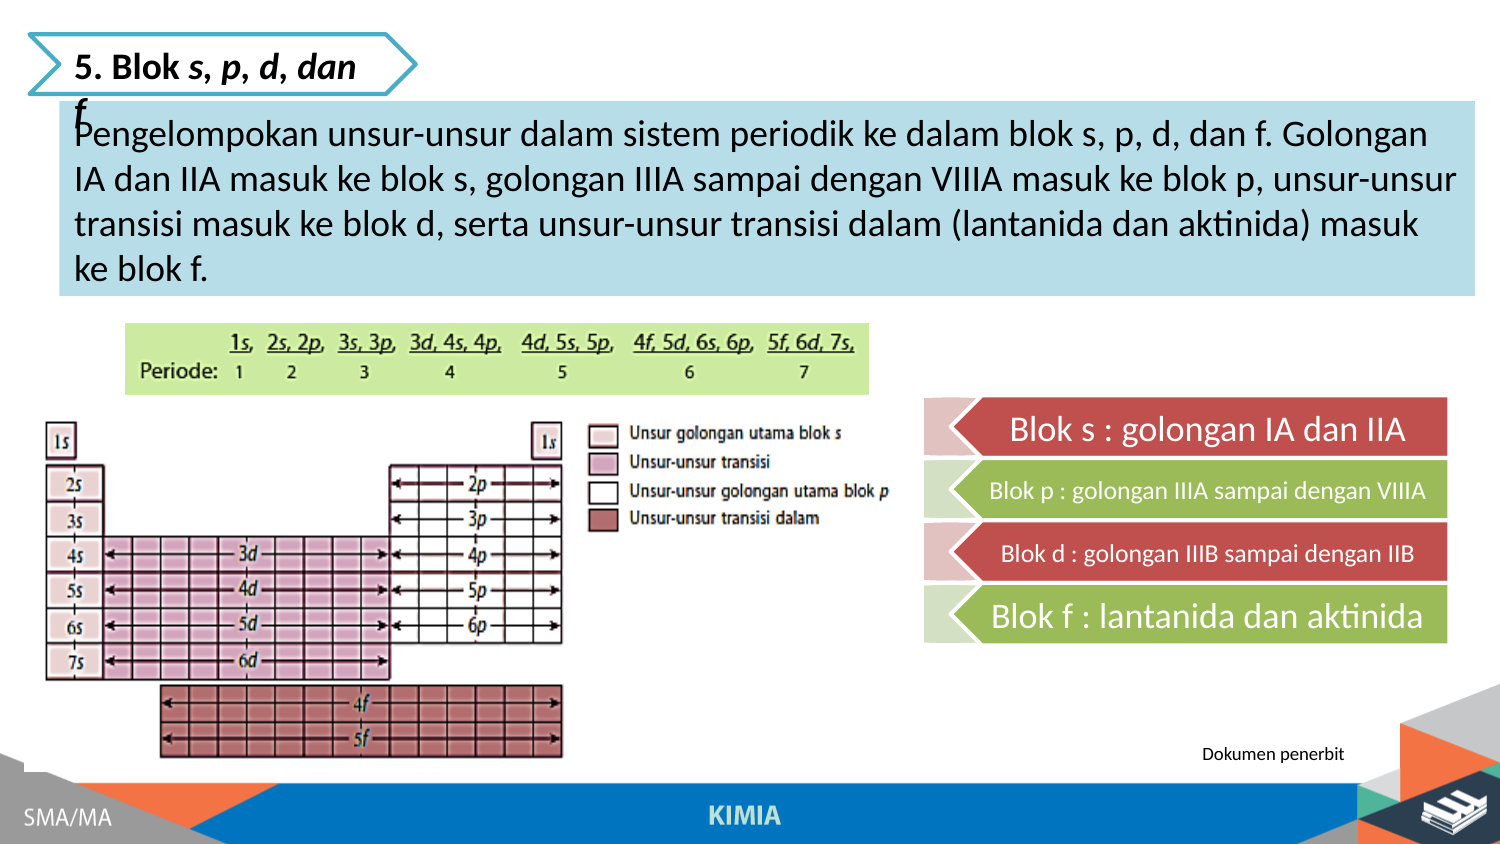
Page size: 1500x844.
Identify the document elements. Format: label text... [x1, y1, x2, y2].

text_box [924, 395, 1500, 646]
text_box 5. Blok s, p, d, dan f [27, 32, 418, 97]
text_box Pengelompokan unsur-unsur dalam sistem periodik ke dalam blok s, p, d, dan f. Golongan IA dan IIA masuk ke blok s, golongan IIIA sampai dengan VIIIA masuk ke blok p, unsur-unsur transisi masuk ke blok d, serta unsur-unsur transisi dalam (lantanida dan aktinida) masuk ke blok f. [59, 101, 1475, 296]
picture [0, 323, 1500, 844]
text_box Dokumen penerbit [1187, 734, 1375, 772]
